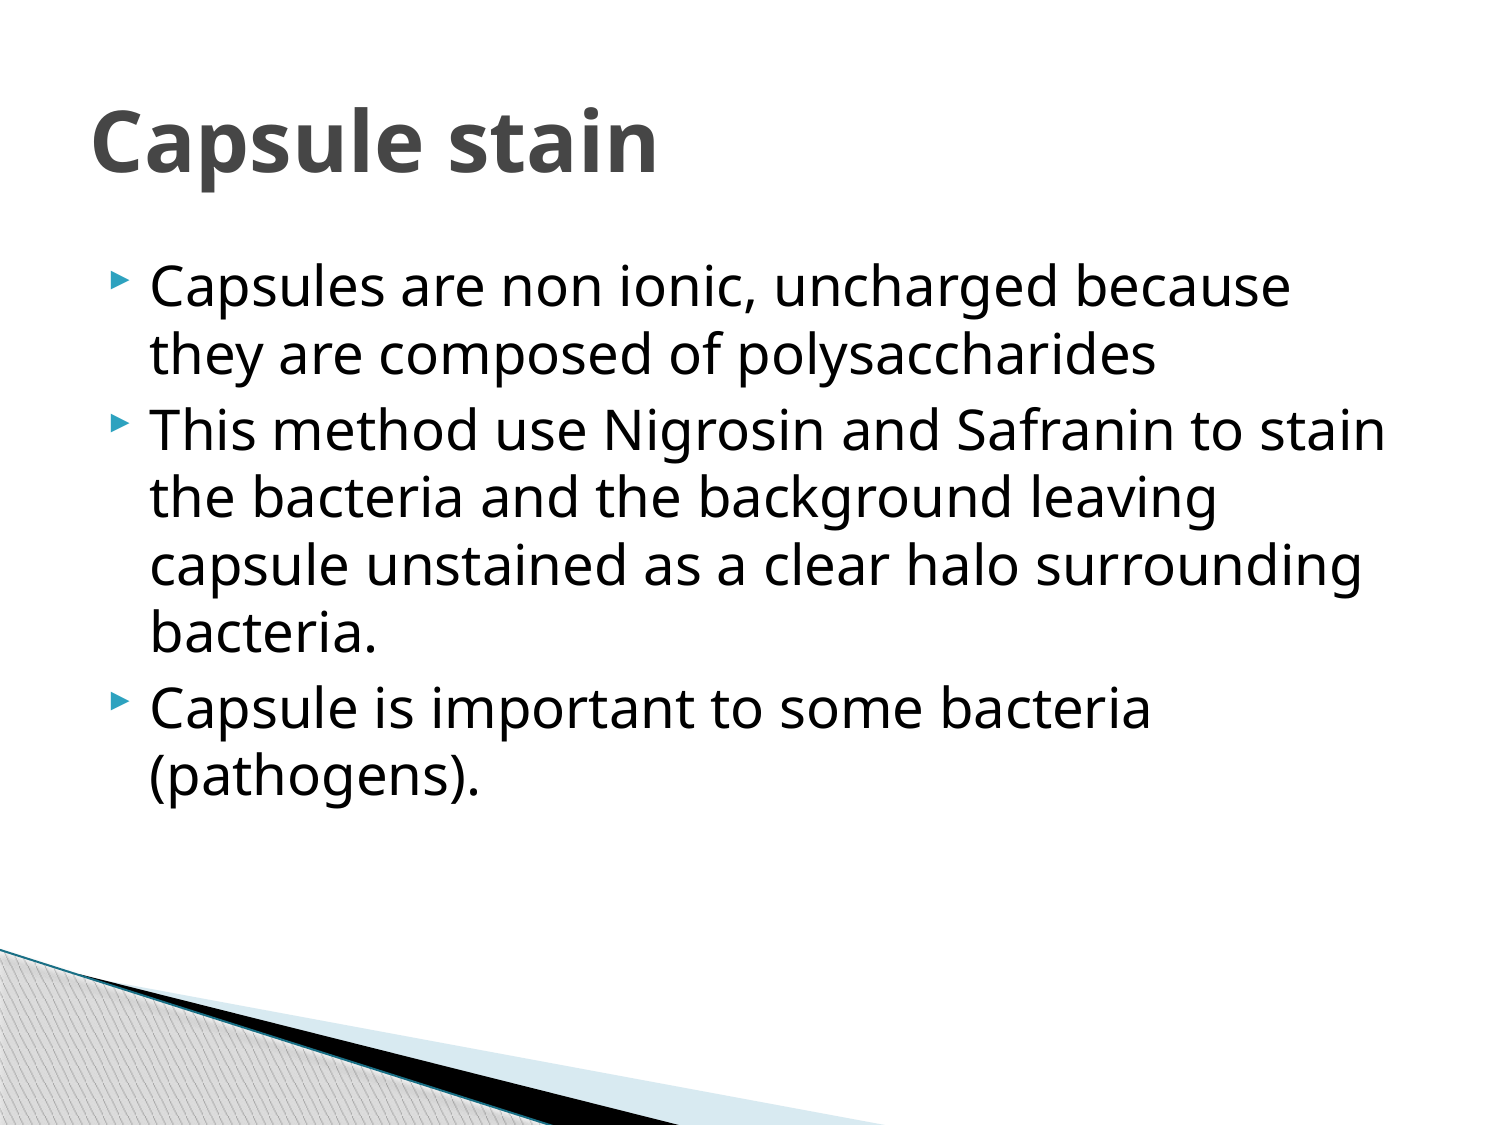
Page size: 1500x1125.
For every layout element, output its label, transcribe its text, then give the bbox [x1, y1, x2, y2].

list Capsules are non ionic, uncharged because they are composed of polysaccharides This method use Nigrosin and Safranin to stain the bacteria and the background leaving capsule unstained as a clear halo surrounding bacteria. Capsule is important to some bacteria (pathogens). [75, 243, 1425, 986]
title Capsule stain [75, 45, 1425, 233]
